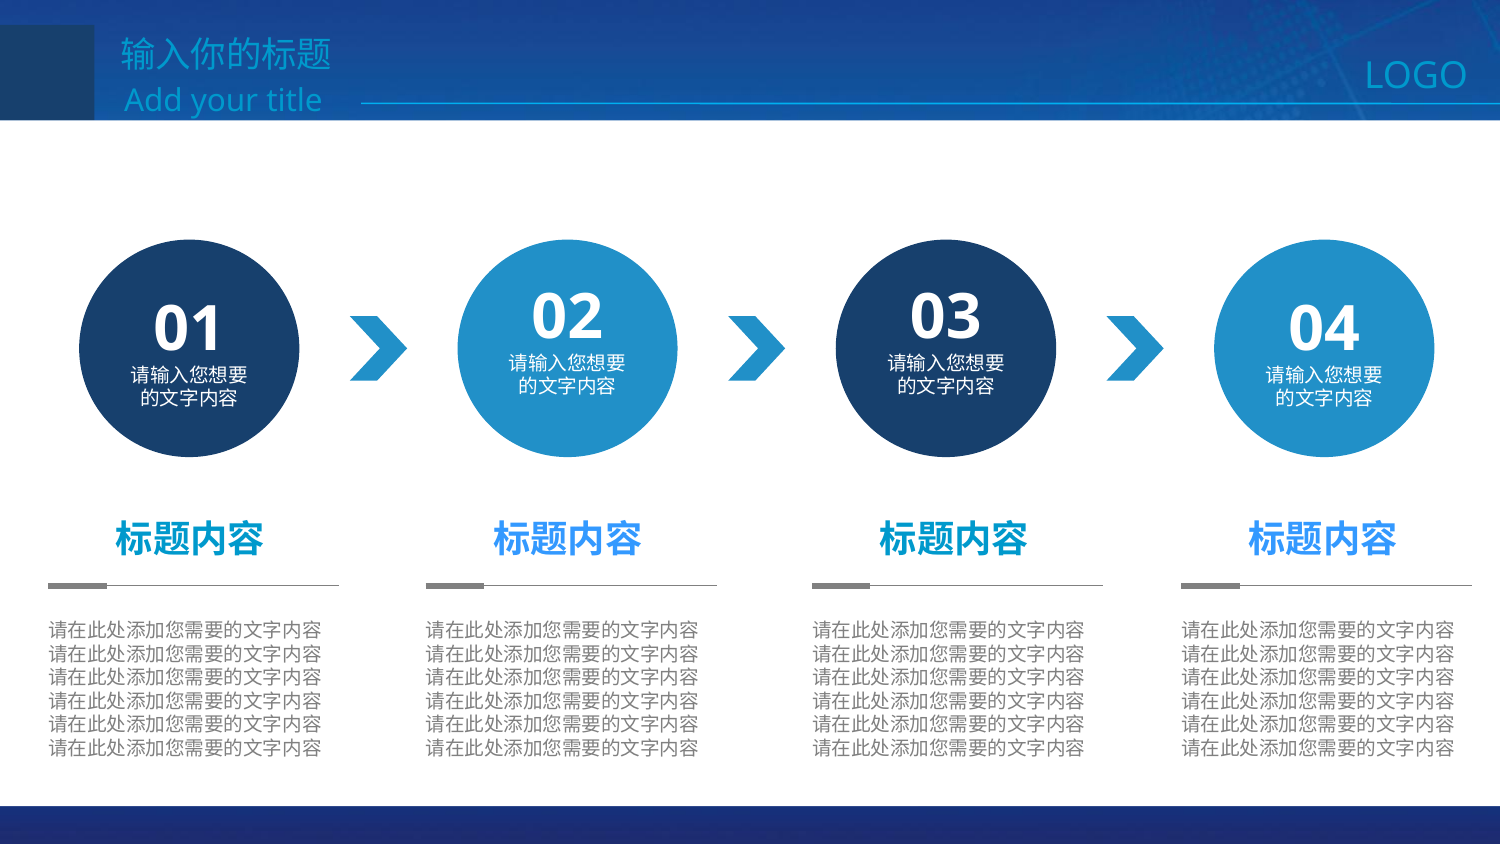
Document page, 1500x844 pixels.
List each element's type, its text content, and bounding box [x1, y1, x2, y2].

text_box 请在此处添加您需要的文字内容请在此处添加您需要的文字内容请在此处添加您需要的文字内容请在此处添加您需要的文字内容 请在此处添加您需要的文字内容 请在此处添加您需要的文字内容 [1181, 618, 1473, 783]
text_box 标题内容 [419, 507, 717, 568]
text_box 标题内容 [805, 507, 1103, 568]
text_box 标题内容 [1174, 507, 1473, 568]
text_box [728, 316, 786, 381]
text_box 请在此处添加您需要的文字内容请在此处添加您需要的文字内容请在此处添加您需要的文字内容请在此处添加您需要的文字内容 请在此处添加您需要的文字内容 请在此处添加您需要的文字内容 [812, 618, 1103, 783]
text_box 标题内容 [41, 507, 339, 568]
picture [0, 807, 1500, 844]
text_box [349, 316, 408, 381]
text_box 02 请输入您想要的文字内容 [457, 239, 678, 458]
text_box 请在此处添加您需要的文字内容请在此处添加您需要的文字内容请在此处添加您需要的文字内容请在此处添加您需要的文字内容 请在此处添加您需要的文字内容 请在此处添加您需要的文字内容 [48, 618, 339, 830]
text_box [1106, 316, 1164, 381]
text_box 04 请输入您想要的文字内容 [1214, 239, 1435, 458]
text_box 请在此处添加您需要的文字内容请在此处添加您需要的文字内容请在此处添加您需要的文字内容请在此处添加您需要的文字内容 请在此处添加您需要的文字内容 请在此处添加您需要的文字内容 [425, 618, 717, 783]
text_box 01 请输入您想要的文字内容 [79, 239, 300, 458]
text_box 03 请输入您想要的文字内容 [835, 239, 1057, 458]
picture [0, 0, 1500, 120]
